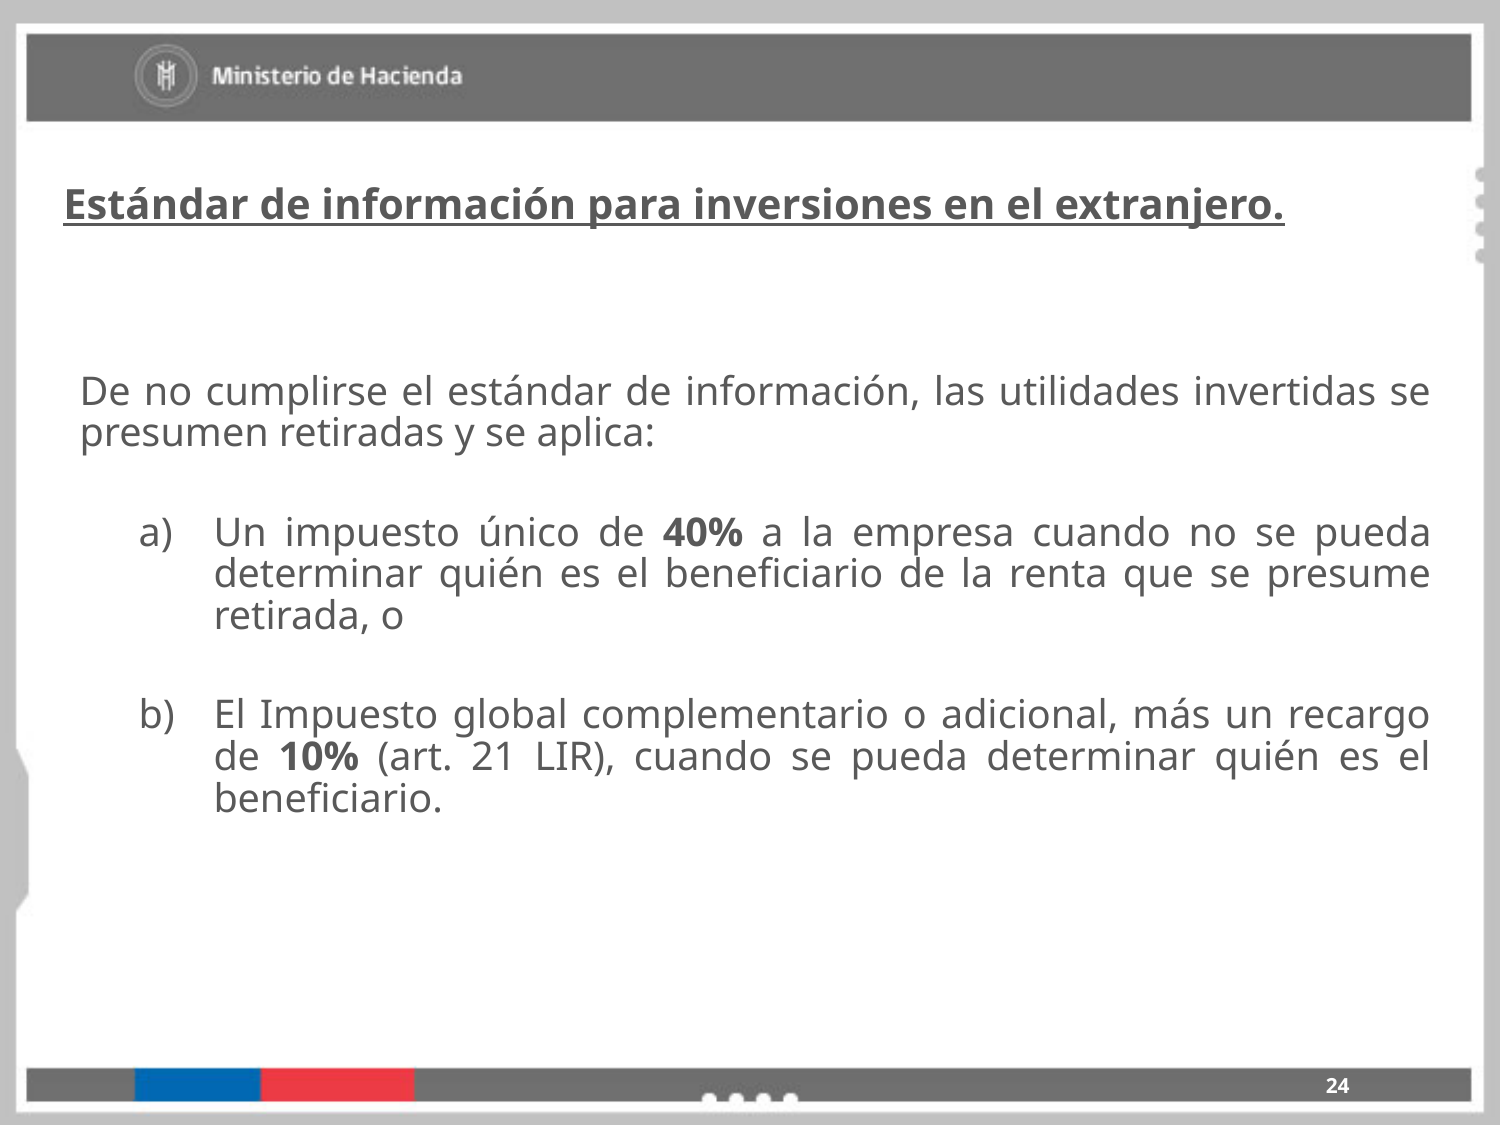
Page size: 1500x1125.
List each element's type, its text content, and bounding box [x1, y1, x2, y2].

slide_number 24 [1014, 1070, 1365, 1103]
picture [0, 0, 1500, 1125]
text_box Estándar de información para inversiones en el extranjero. [48, 138, 1424, 268]
list De no cumplirse el estándar de información, las utilidades invertidas se presumen retiradas y se aplica: Un impuesto único de 40% a la empresa cuando no se pueda determinar quién es el beneficiario de la renta que se presume retirada, o El Impuesto global complementario o adicional, más un recargo de 10% (art. 21 LIR), cuando se pueda determinar quién es el beneficiario. [64, 314, 1447, 1071]
